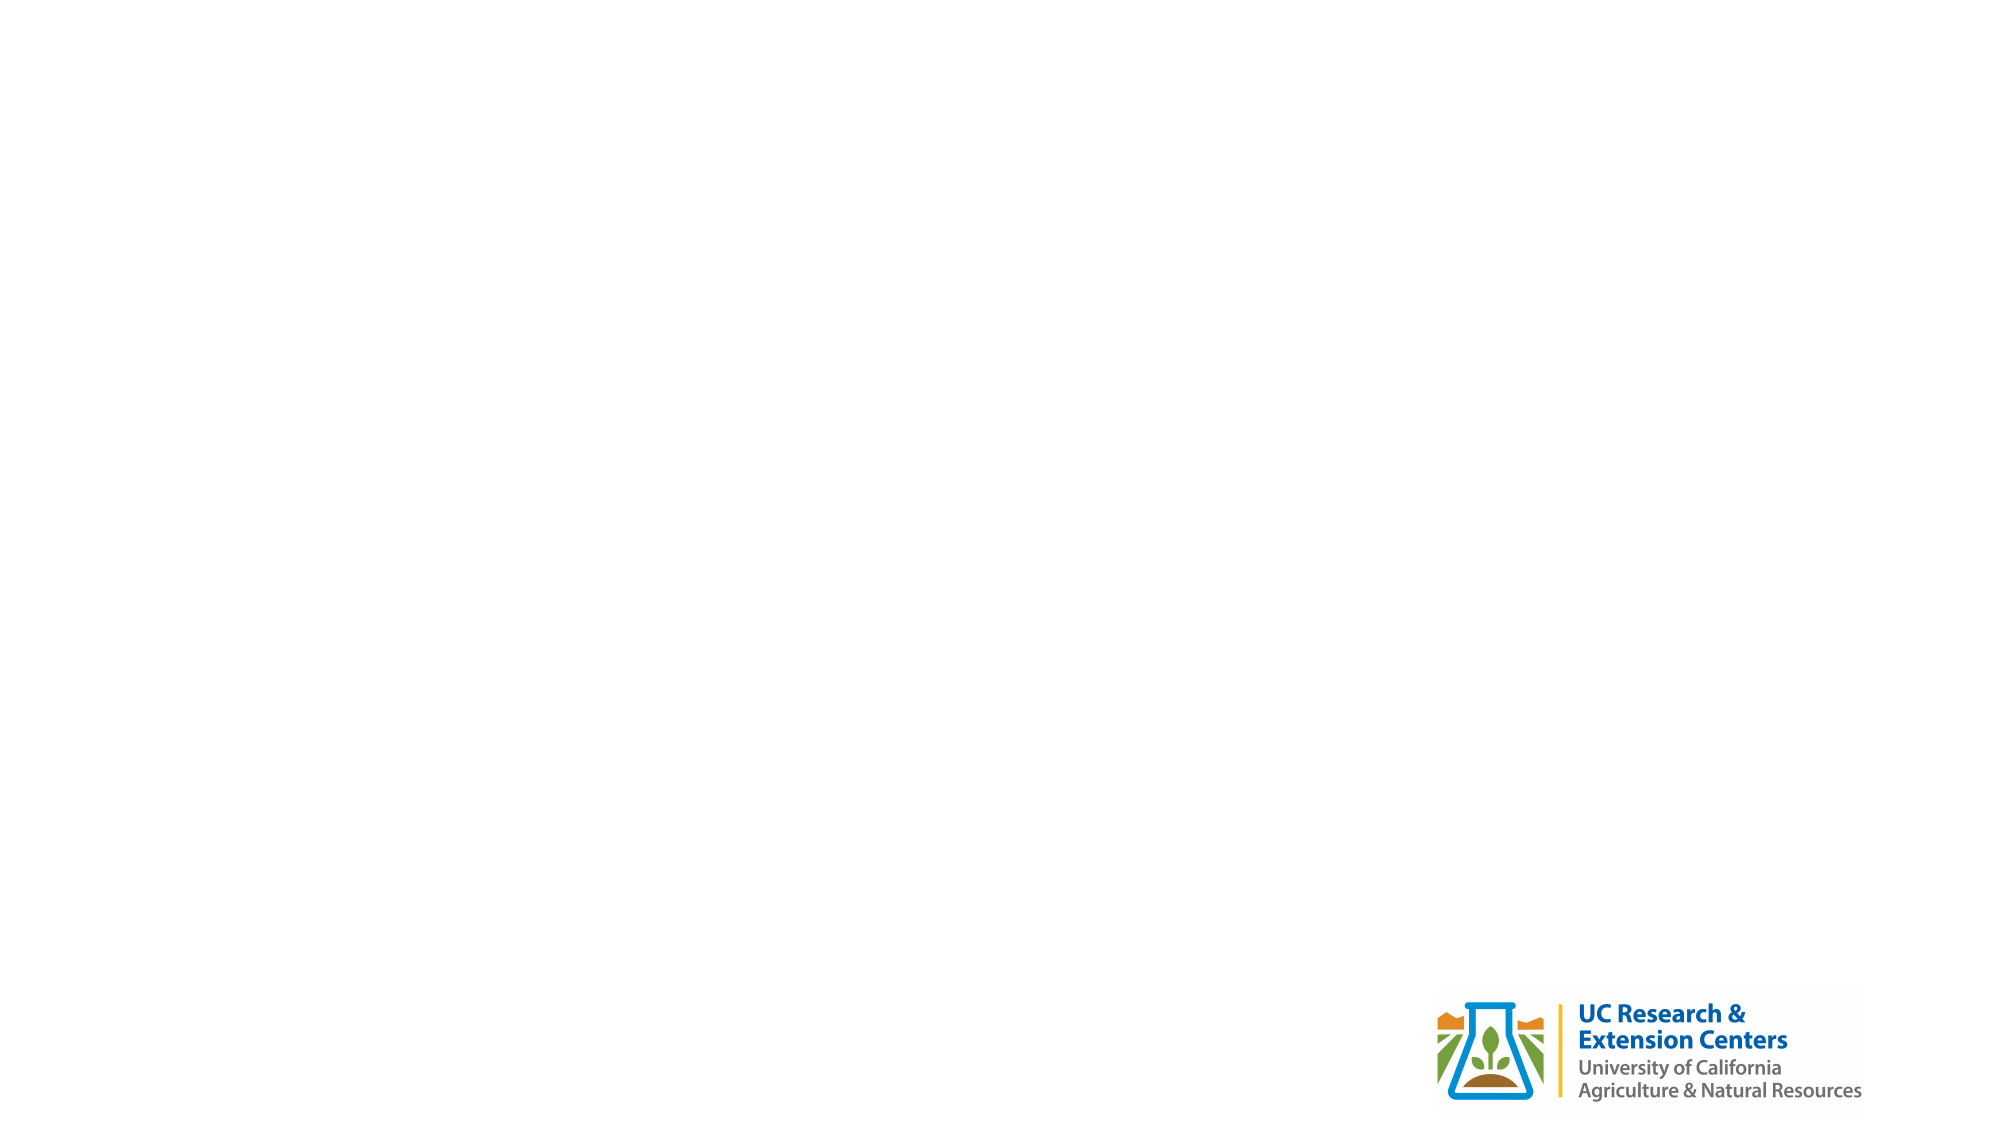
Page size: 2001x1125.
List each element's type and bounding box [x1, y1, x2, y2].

picture [1437, 989, 1863, 1115]
